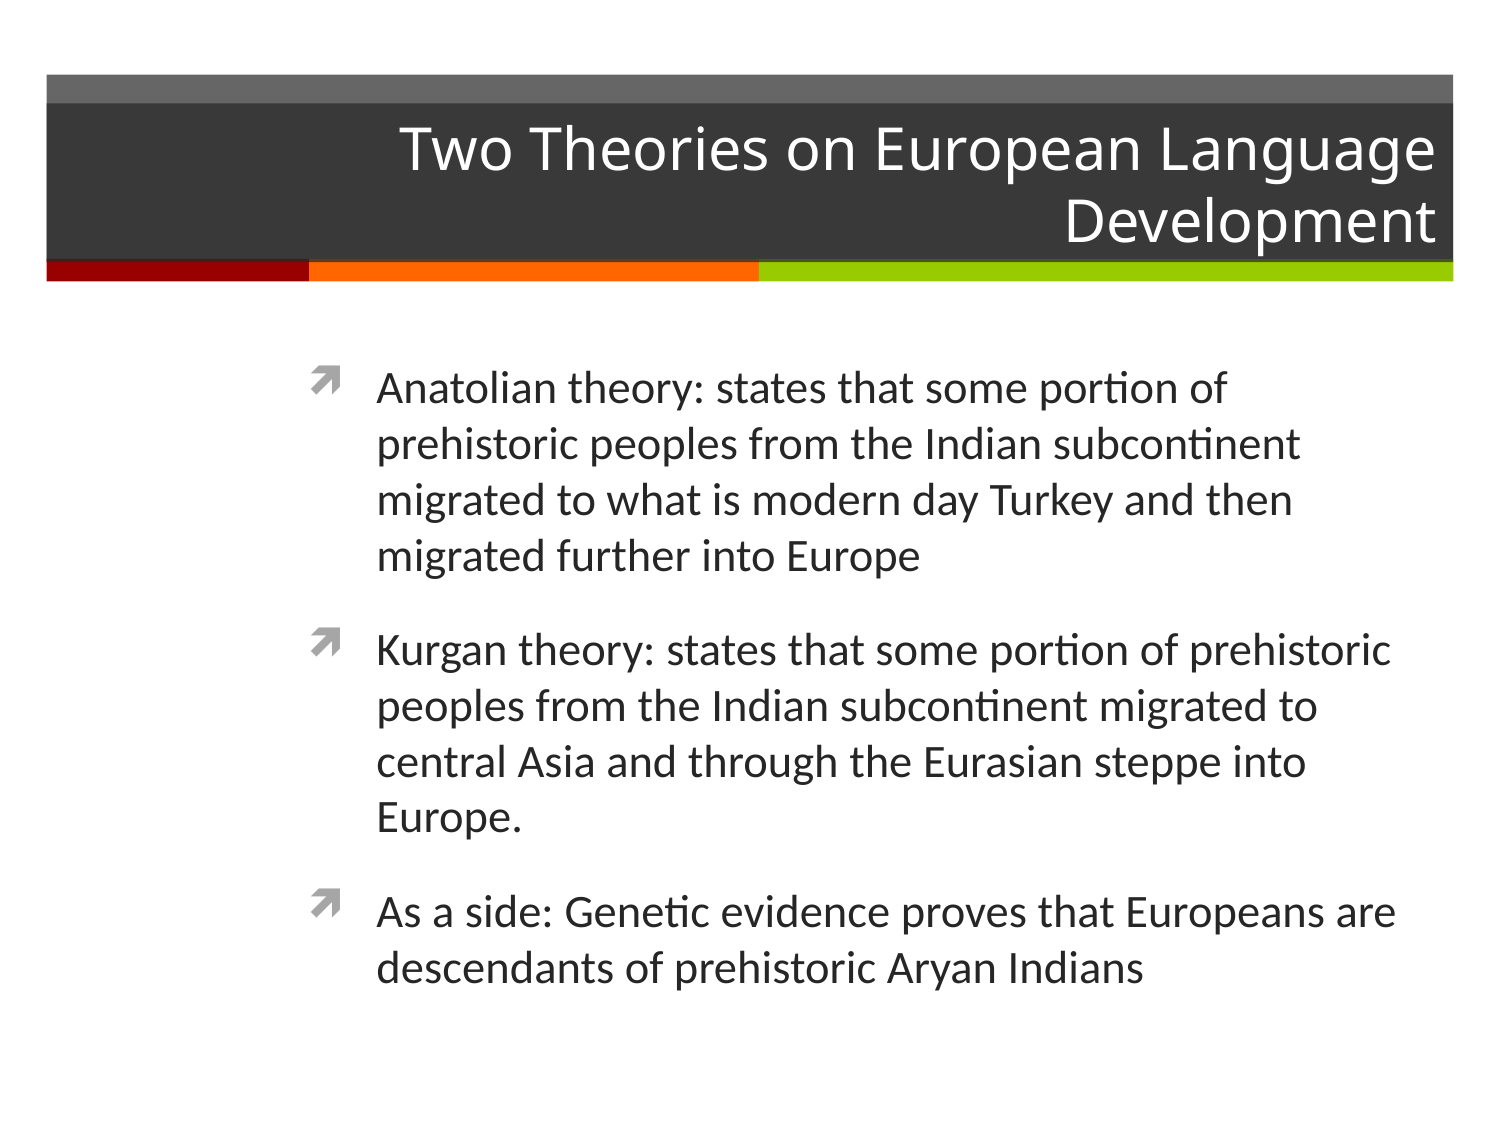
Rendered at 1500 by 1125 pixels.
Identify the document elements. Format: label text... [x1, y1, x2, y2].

list Anatolian theory: states that some portion of prehistoric peoples from the Indian subcontinent migrated to what is modern day Turkey and then migrated further into Europe Kurgan theory: states that some portion of prehistoric peoples from the Indian subcontinent migrated to central Asia and through the Eurasian steppe into Europe. As a side: Genetic evidence proves that Europeans are descendants of prehistoric Aryan Indians [292, 350, 1454, 1005]
title Two Theories on European Language Development [46, 103, 1454, 263]
